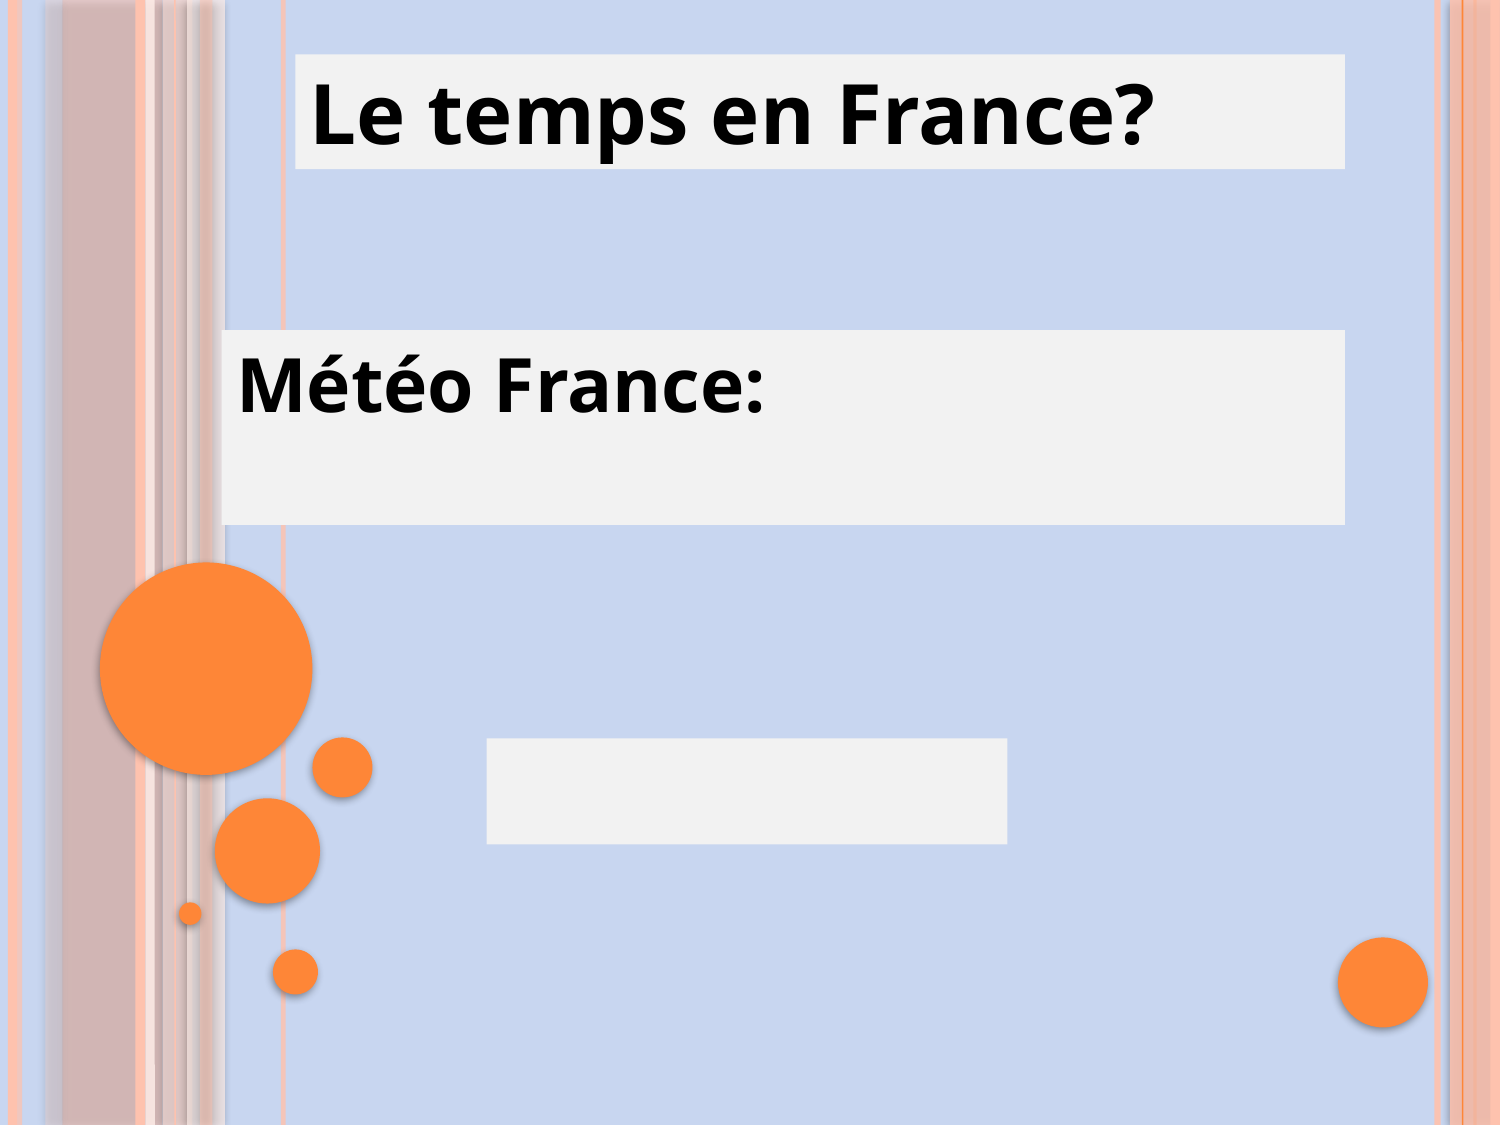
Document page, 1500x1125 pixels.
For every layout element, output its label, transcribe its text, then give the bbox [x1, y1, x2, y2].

text_box [486, 738, 1008, 845]
text_box Le temps en France? [295, 54, 1345, 170]
text_box Météo France: [221, 330, 1345, 525]
